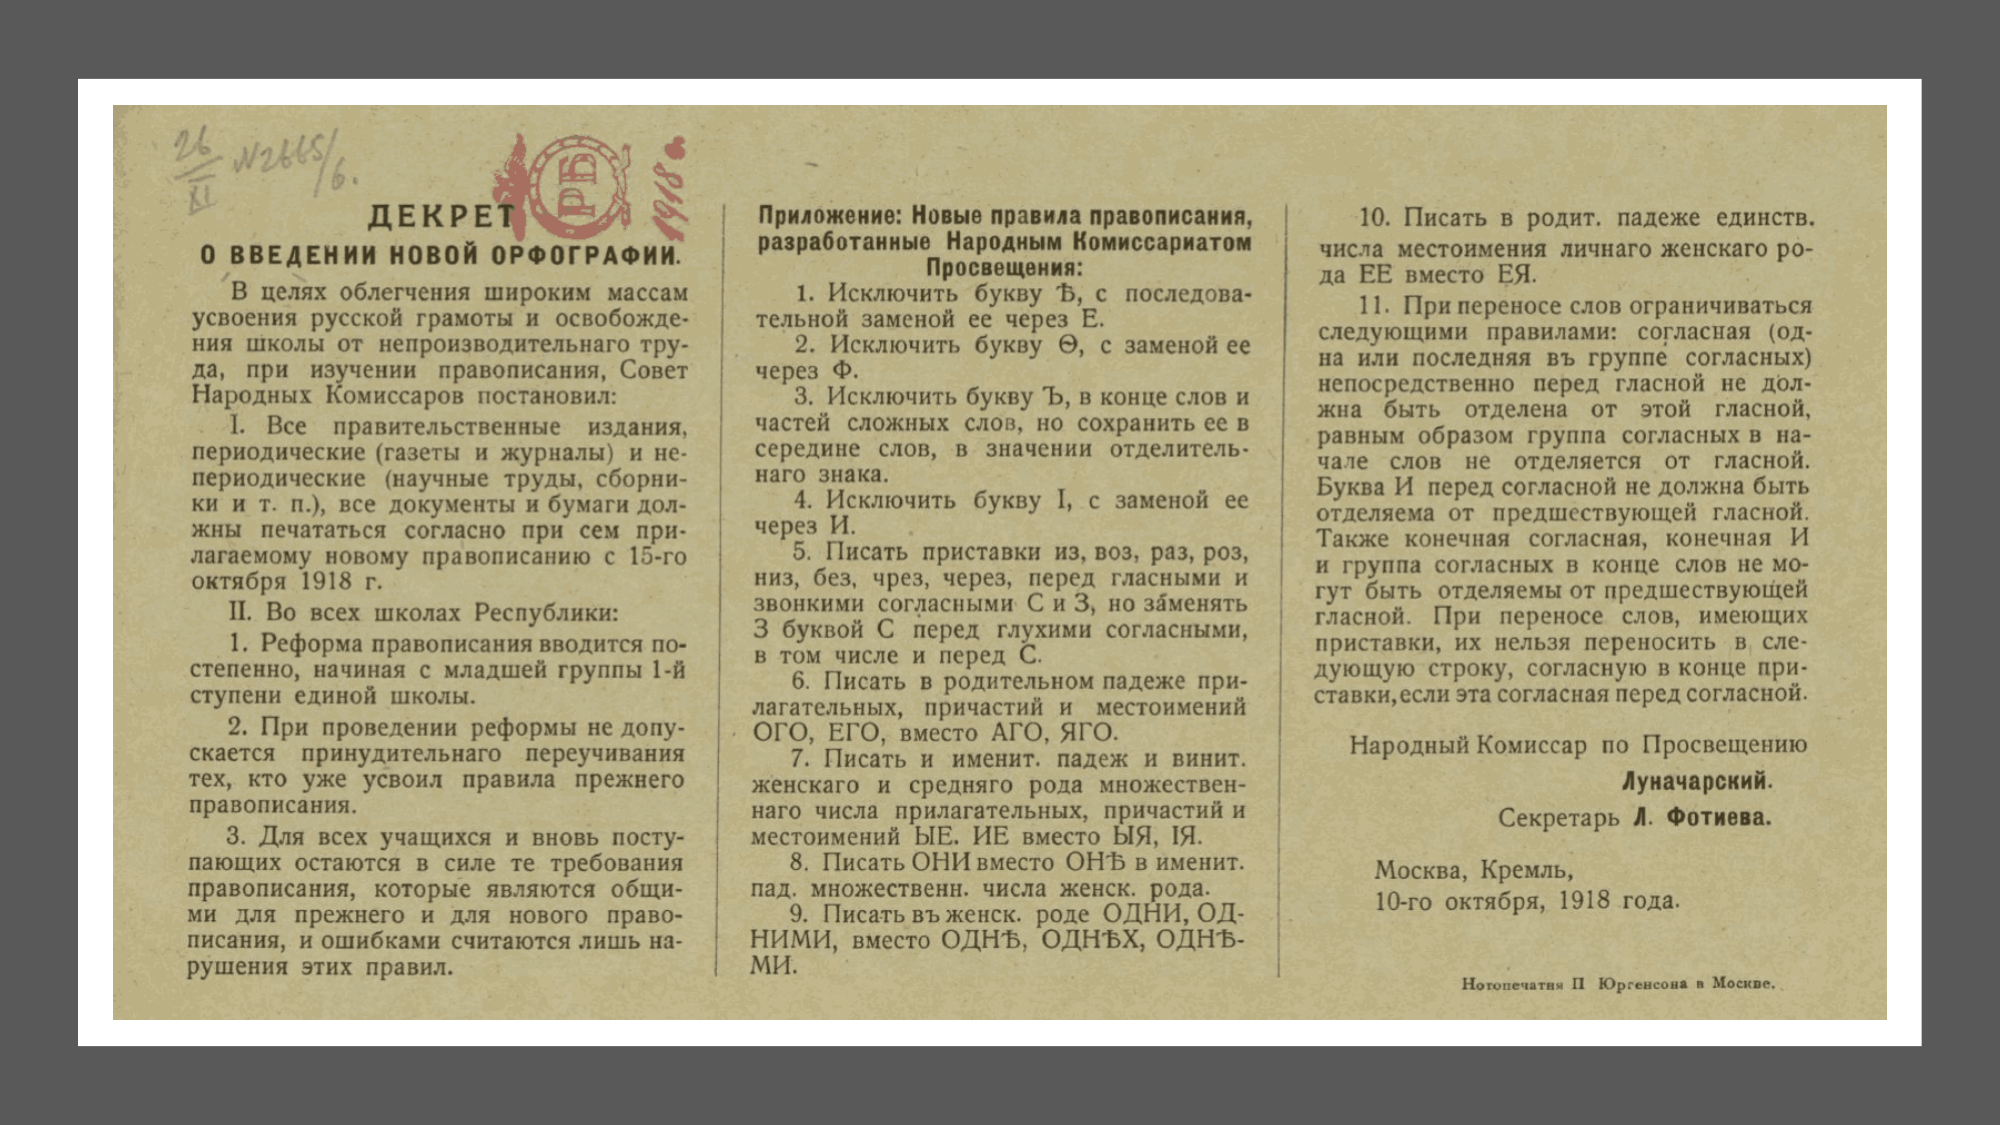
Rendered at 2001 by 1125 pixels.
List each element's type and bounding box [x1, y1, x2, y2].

list [113, 105, 1887, 1020]
text_box [77, 78, 1923, 1047]
text_box [0, 0, 2000, 1125]
